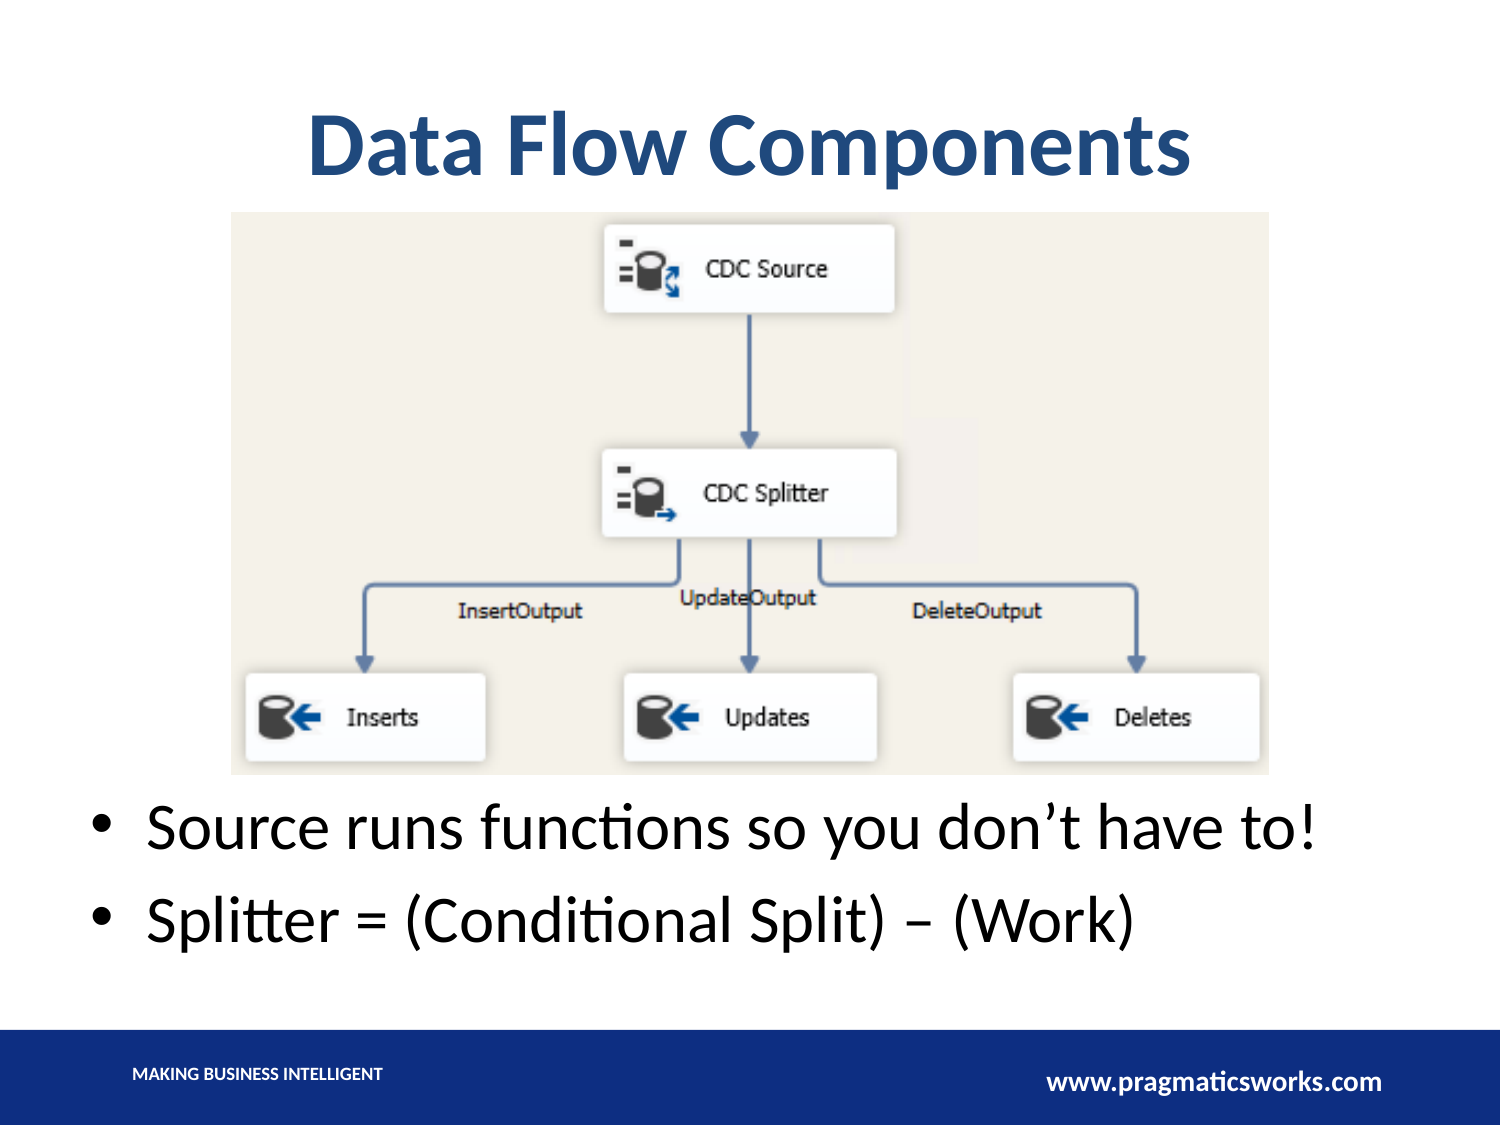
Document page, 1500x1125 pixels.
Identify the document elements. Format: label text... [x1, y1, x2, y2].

title Data Flow Components [75, 45, 1425, 233]
list Source runs functions so you don’t have to! Splitter = (Conditional Split) – (Work) [75, 774, 1425, 1005]
picture [230, 212, 1269, 776]
